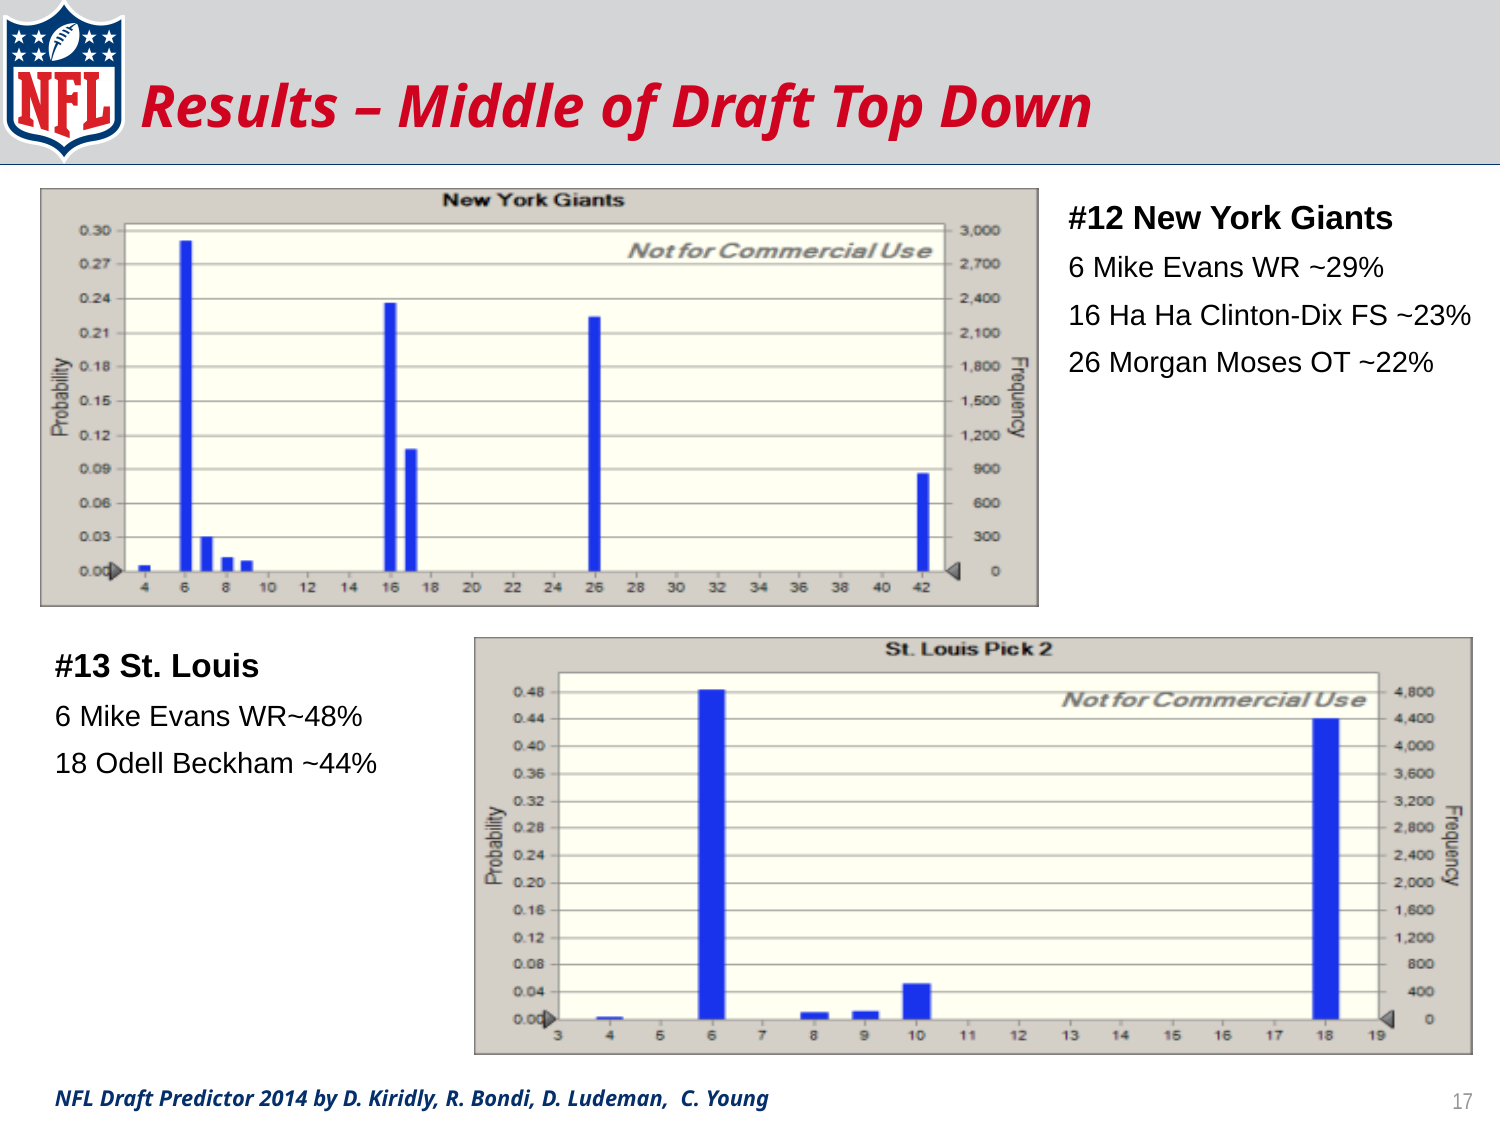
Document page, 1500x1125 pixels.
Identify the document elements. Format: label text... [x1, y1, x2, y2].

title Results – Middle of Draft Top Down [139, 3, 1473, 140]
text_box #13 St. Louis 6 Mike Evans WR~48% 18 Odell Beckham ~44% [40, 637, 402, 830]
picture [473, 636, 1473, 1055]
picture [3, 0, 125, 164]
picture [40, 188, 1039, 607]
text_box #12 New York Giants 6 Mike Evans WR ~29% 16 Ha Ha Clinton-Dix FS ~23% 26 Morgan Moses OT ~22% [1053, 188, 1500, 386]
